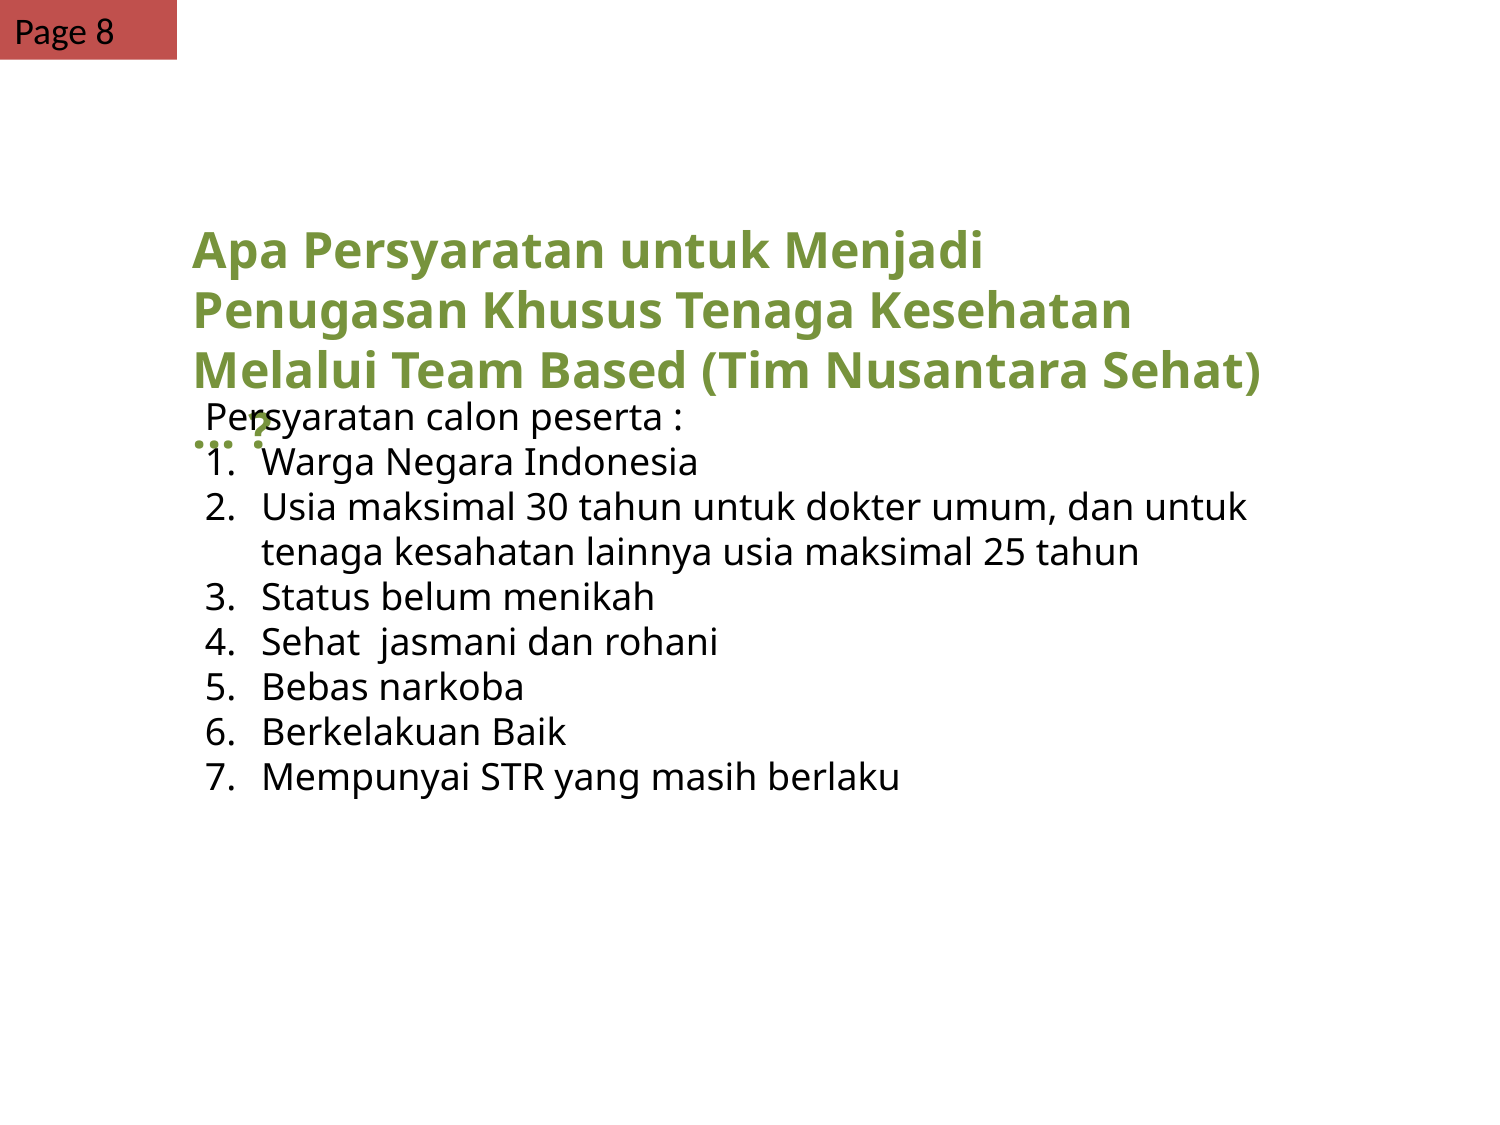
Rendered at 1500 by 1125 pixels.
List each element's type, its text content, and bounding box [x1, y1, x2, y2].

text_box Apa Persyaratan untuk Menjadi Penugasan Khusus Tenaga Kesehatan Melalui Team Based (Tim Nusantara Sehat) ... ? [178, 210, 1282, 466]
text_box Persyaratan calon peserta : Warga Negara Indonesia Usia maksimal 30 tahun untuk dokter umum, dan untuk tenaga kesahatan lainnya usia maksimal 25 tahun Status belum menikah Sehat jasmani dan rohani Bebas narkoba Berkelakuan Baik Mempunyai STR yang masih berlaku [190, 385, 1282, 805]
text_box Page 8 [0, 0, 177, 60]
